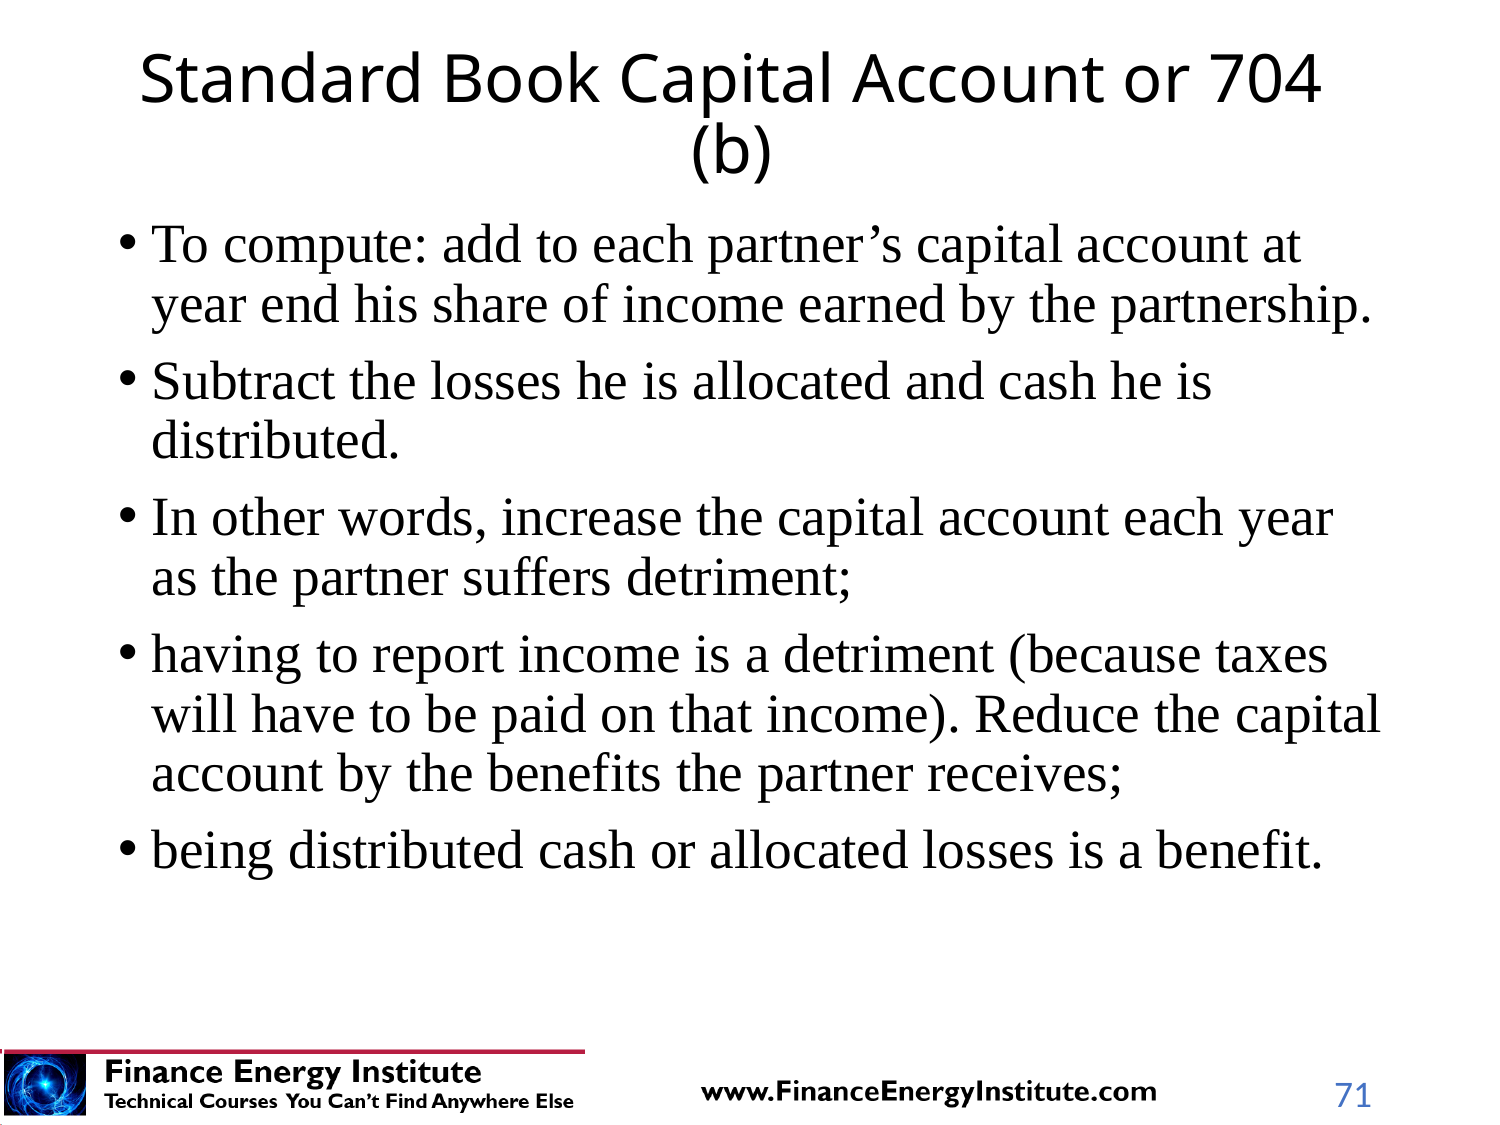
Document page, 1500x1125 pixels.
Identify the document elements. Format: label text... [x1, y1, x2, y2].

picture [696, 1074, 1166, 1112]
picture [0, 1042, 585, 1125]
title Standard Book Capital Account or 704 (b) [103, 59, 1361, 174]
list To compute: add to each partner’s capital account at year end his share of income earned by the partnership. Subtract the losses he is allocated and cash he is distributed. In other words, increase the capital account each year as the partner suffers detriment; having to report income is a detriment (because taxes will have to be paid on that income). Reduce the capital account by the benefits the partner receives; being distributed cash or allocated losses is a benefit. [103, 207, 1400, 1014]
slide_number 71 [1277, 1062, 1429, 1115]
